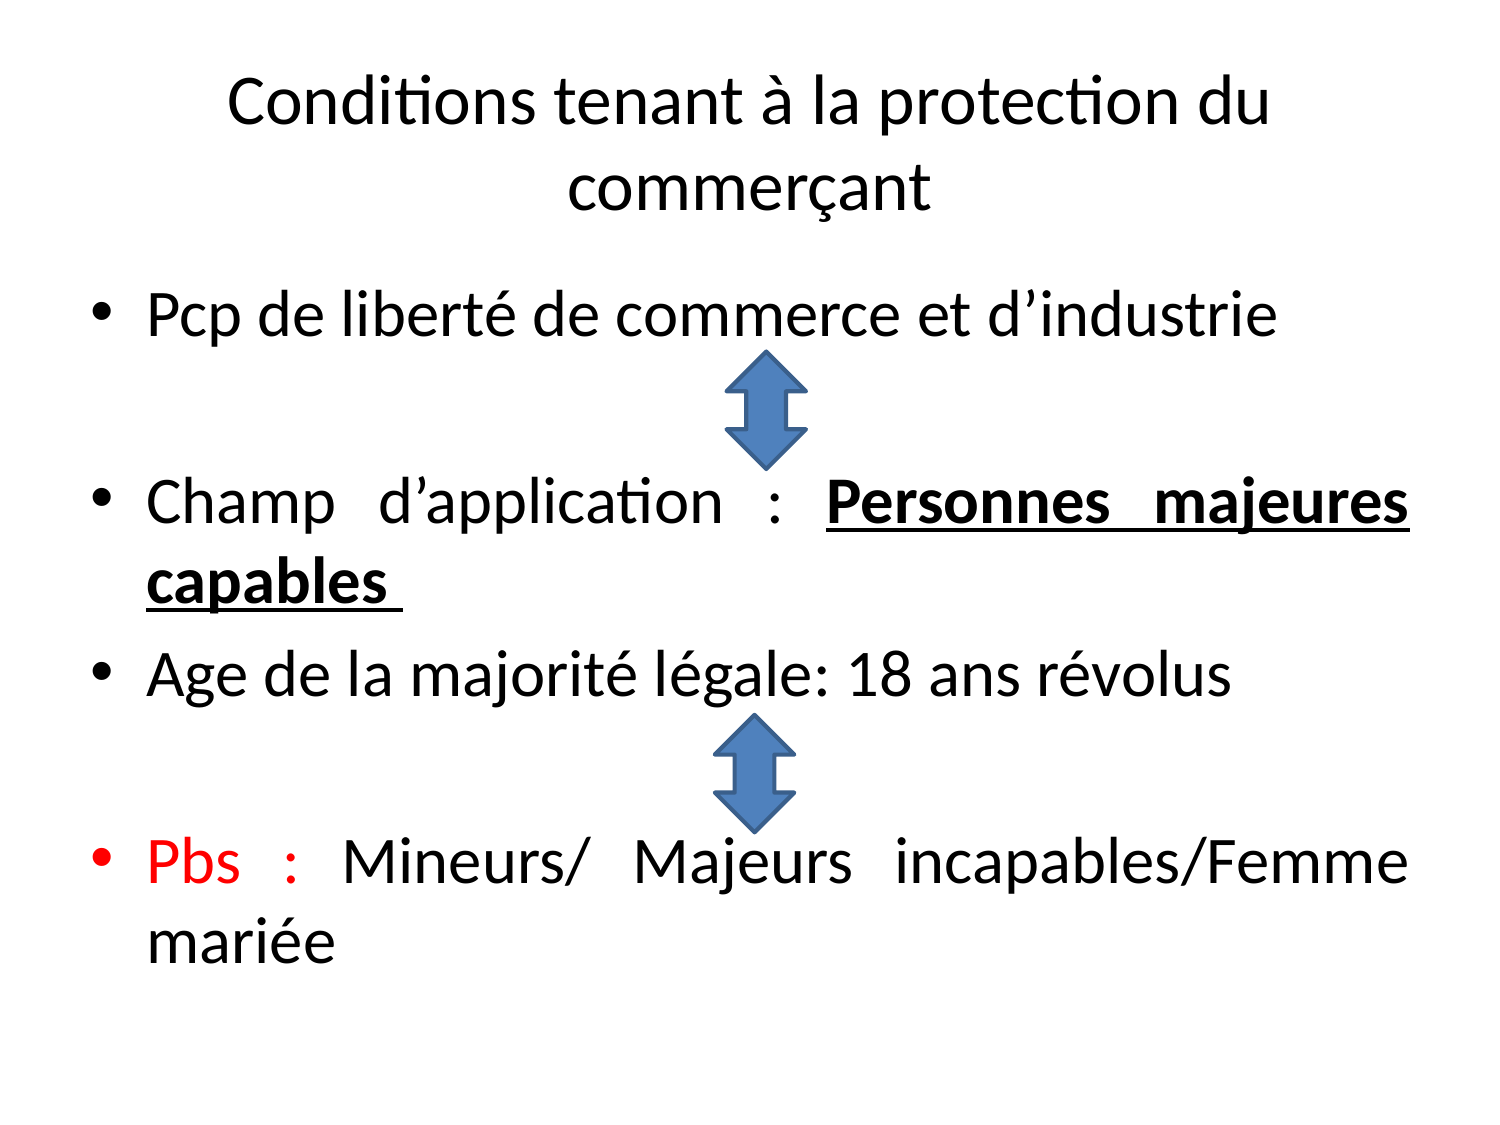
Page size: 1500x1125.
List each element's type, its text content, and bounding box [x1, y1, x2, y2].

title Conditions tenant à la protection du commerçant [75, 45, 1425, 233]
text_box [724, 349, 808, 472]
list Pcp de liberté de commerce et d’industrie Champ d’application : Personnes majeures capables Age de la majorité légale: 18 ans révolus Pbs : Mineurs/ Majeurs incapables/Femme mariée [75, 262, 1425, 1005]
text_box [712, 712, 797, 835]
